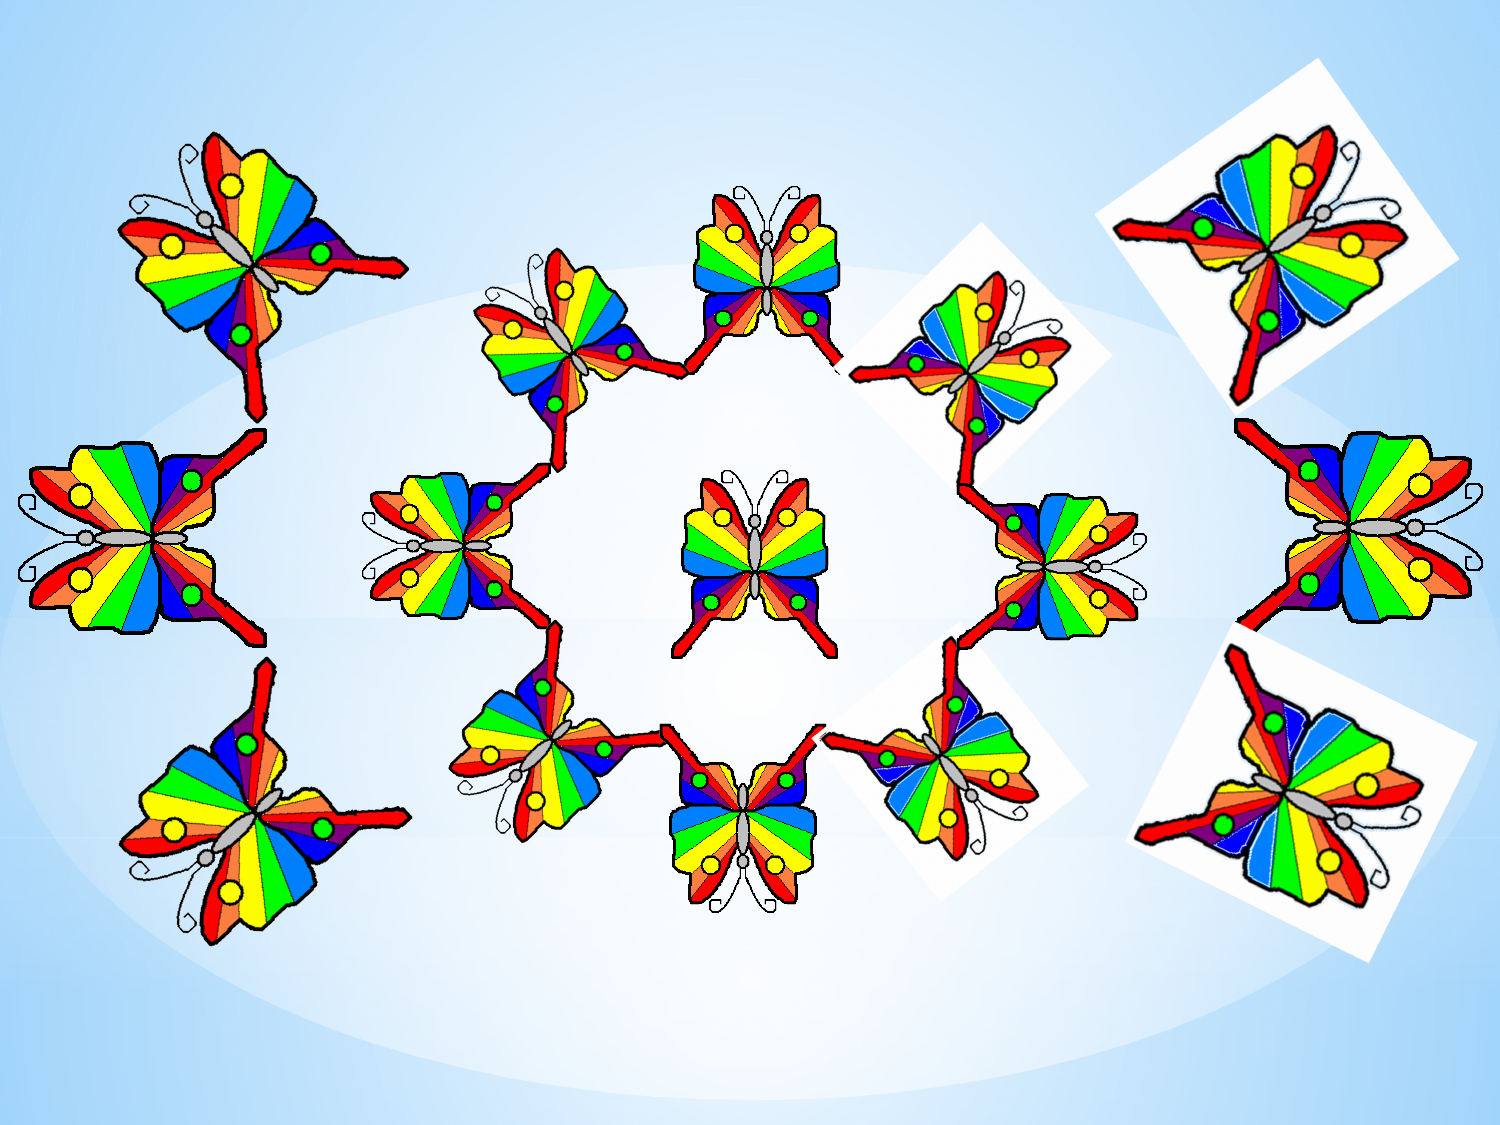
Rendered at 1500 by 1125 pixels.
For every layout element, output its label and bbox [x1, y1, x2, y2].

picture [348, 172, 1160, 927]
picture [1095, 59, 1500, 963]
picture [0, 77, 432, 1010]
